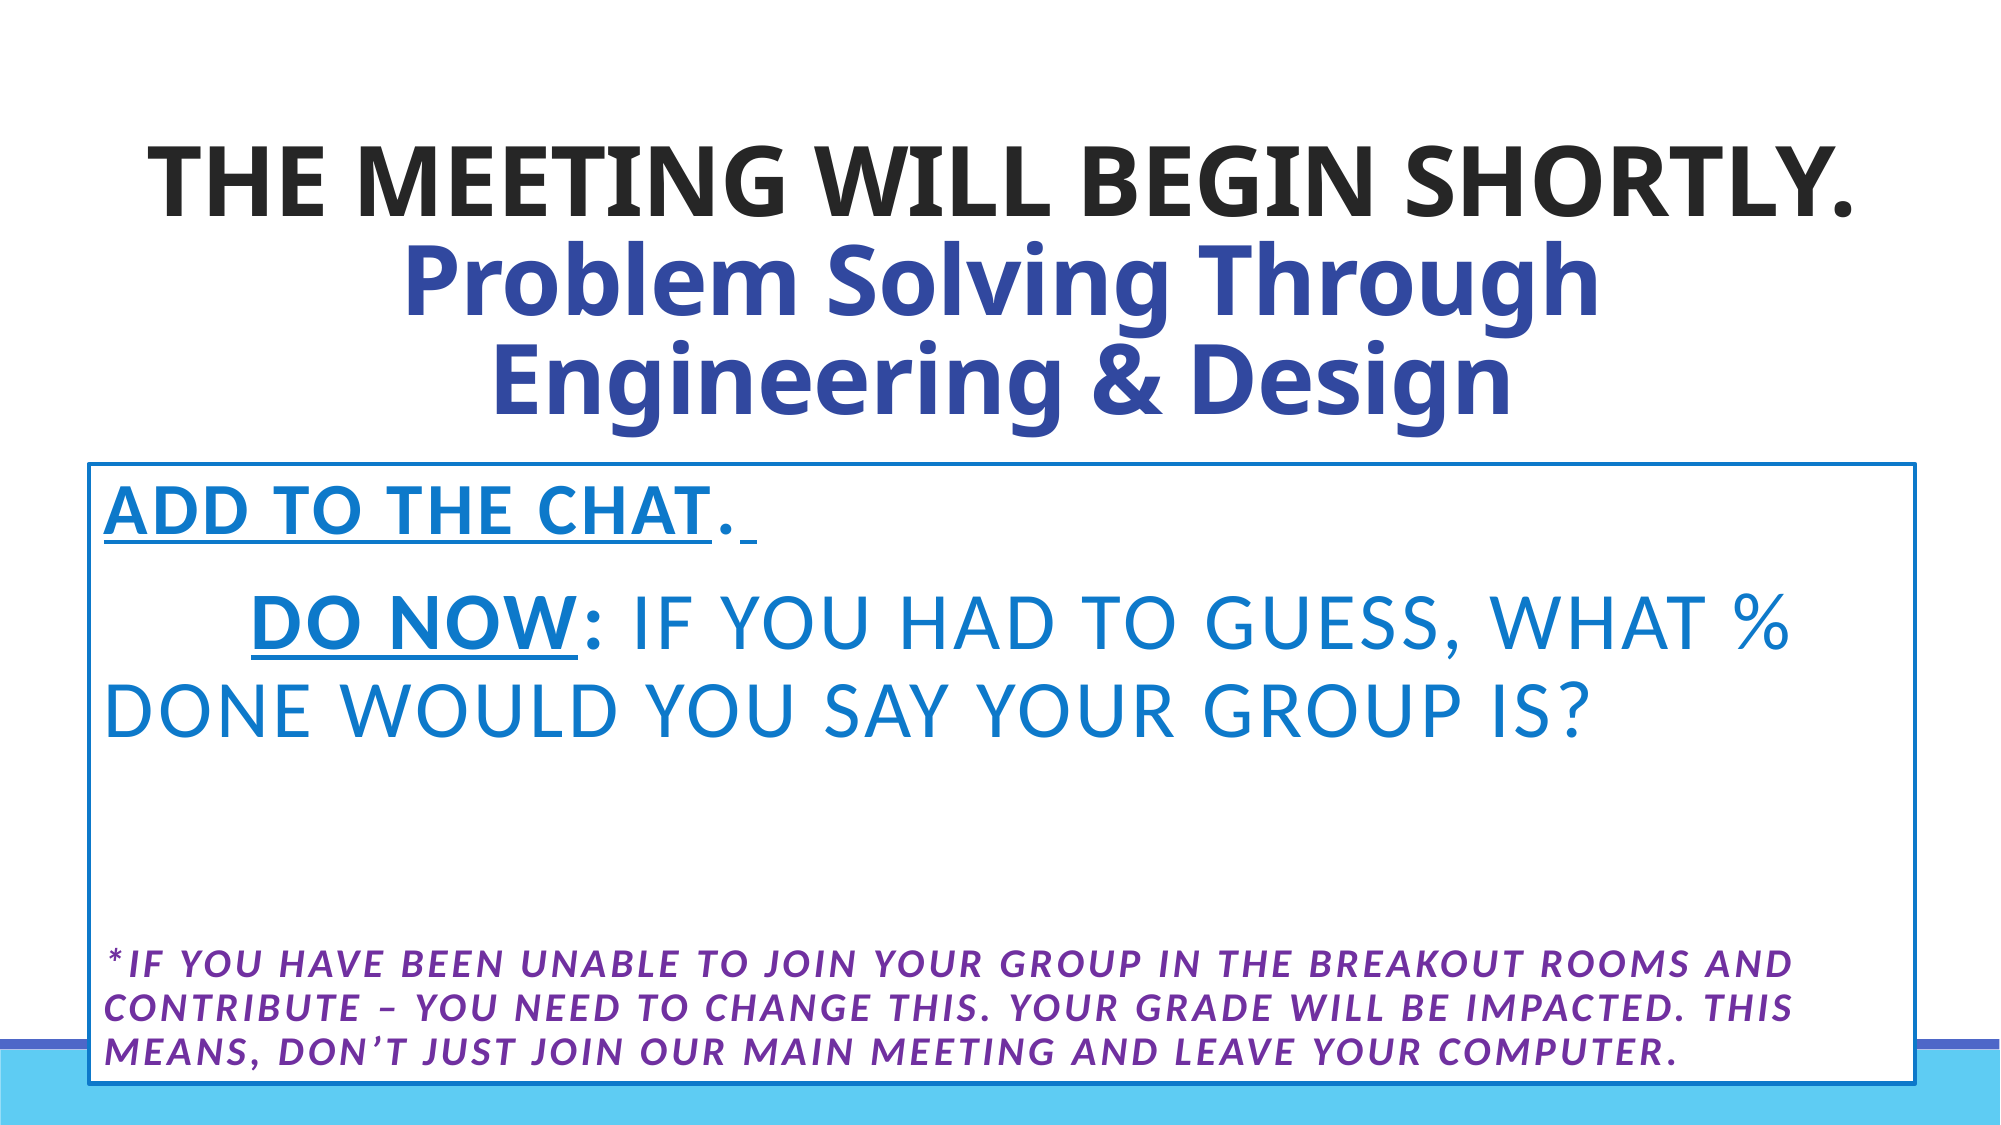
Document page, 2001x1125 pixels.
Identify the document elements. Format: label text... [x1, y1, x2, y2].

title THE MEETING WILL BEGIN SHORTLY. Problem Solving Through Engineering & Design [88, 124, 1916, 443]
subtitle ADD to the chat. DO now: If you had to guess, what % done would you say your group is? *If you have been unable to join your group in the breakout rooms and contribute – you need to change this. Your grade will be impacted. This means, don’t just join our main meeting and leave your computer. [88, 463, 1916, 1084]
